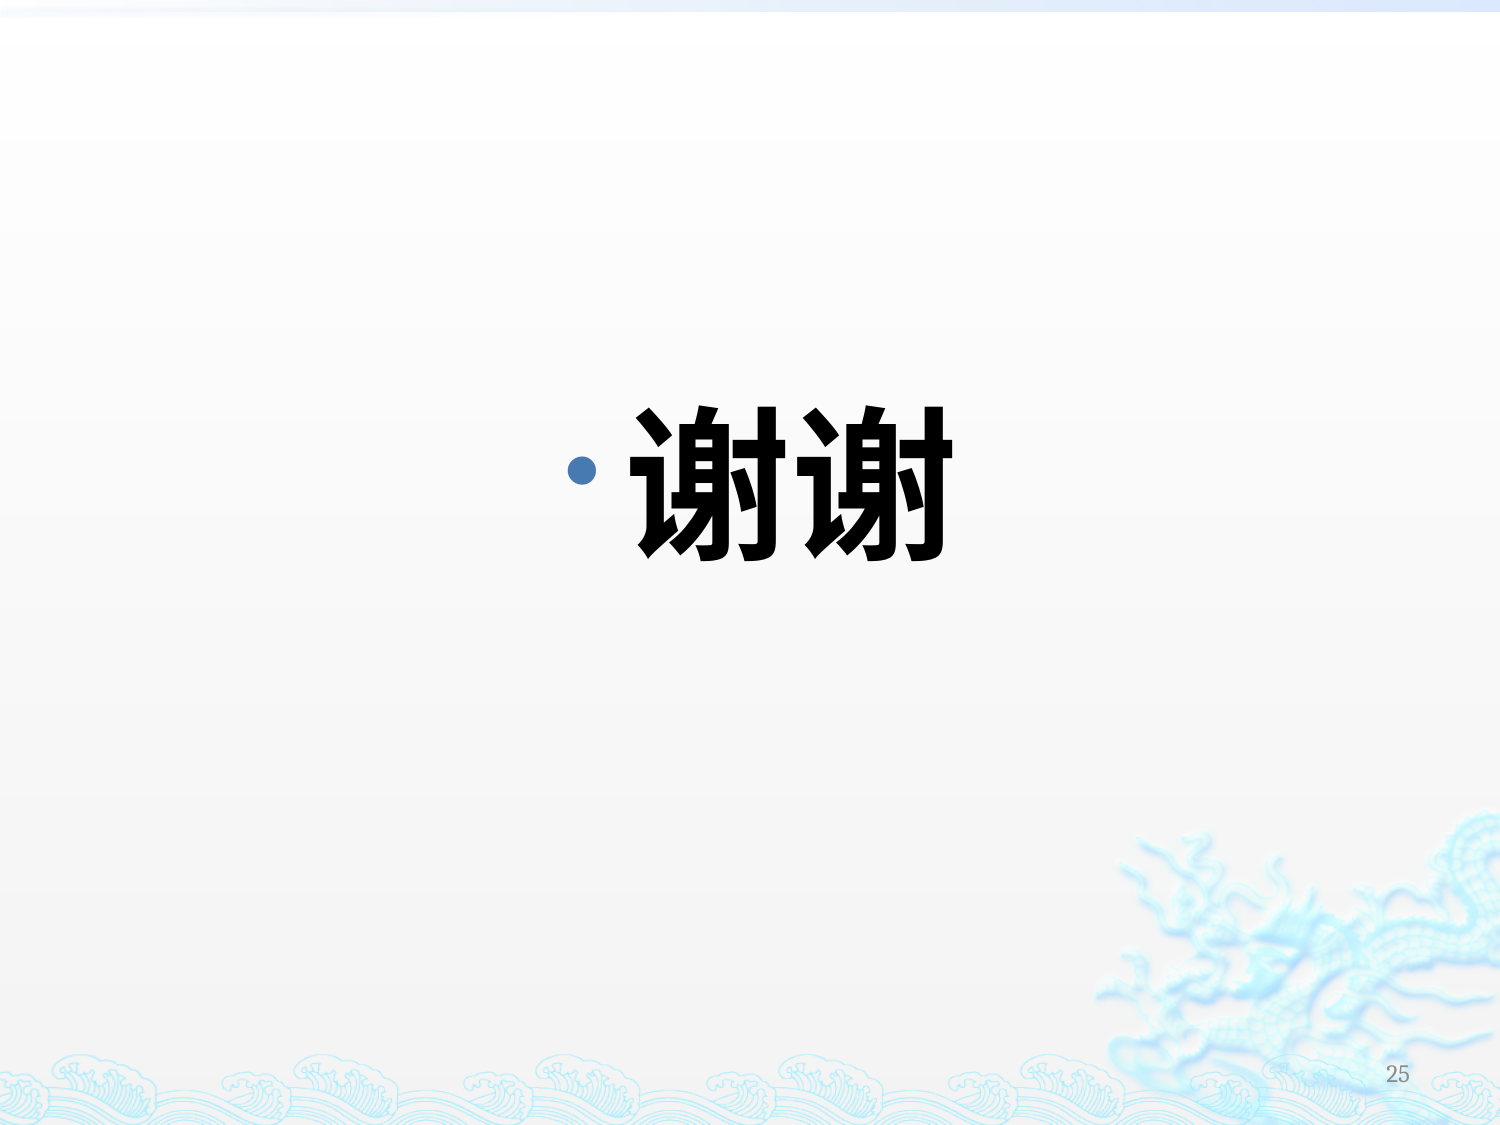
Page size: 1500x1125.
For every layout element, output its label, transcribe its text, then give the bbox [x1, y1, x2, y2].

slide_number 25 [1074, 1042, 1425, 1103]
list 谢谢 [88, 373, 1439, 650]
